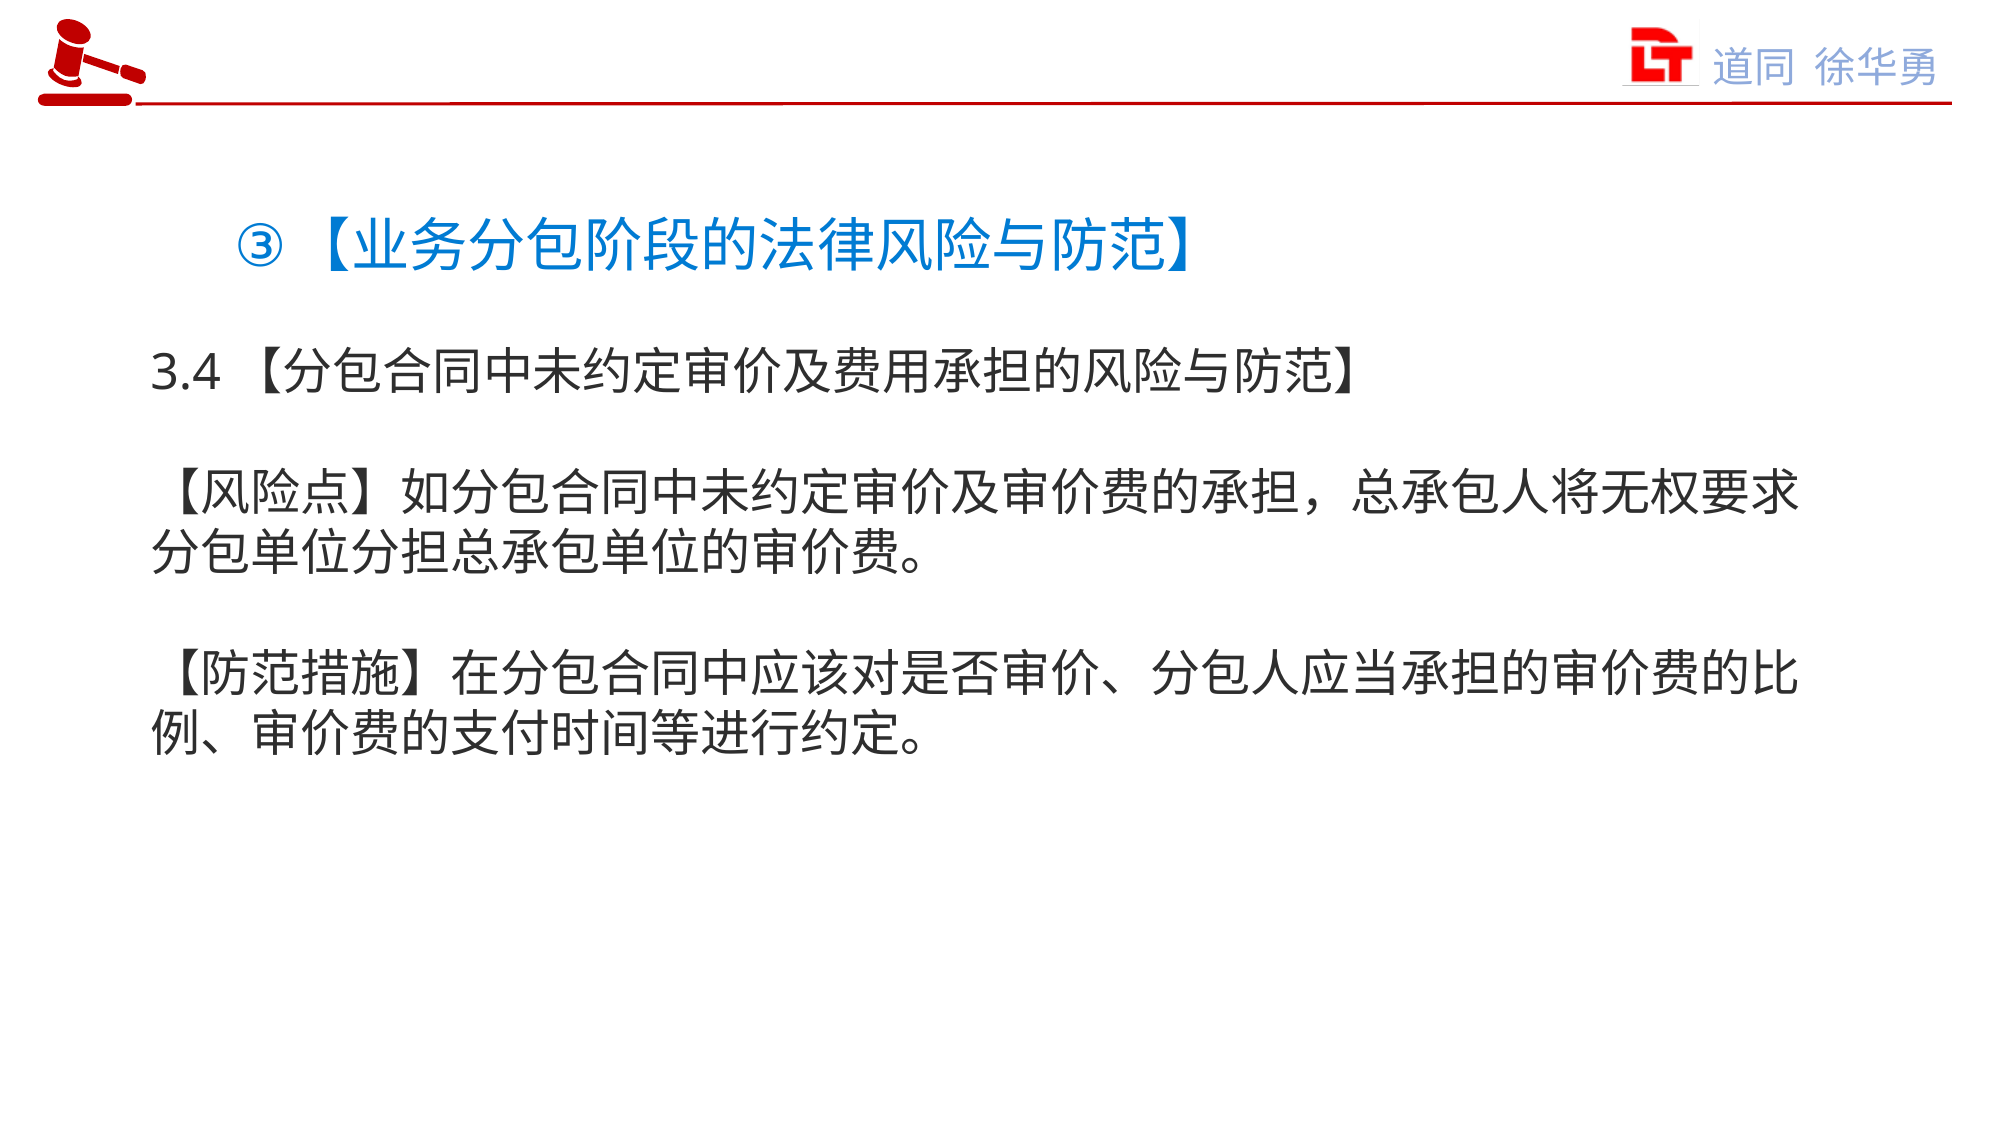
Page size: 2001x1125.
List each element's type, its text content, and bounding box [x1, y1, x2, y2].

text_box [37, 17, 1954, 106]
text_box 【业务分包阶段的法律风险与防范】 3.4【分包合同中未约定审价及费用承担的风险与防范】 【风险点】如分包合同中未约定审价及审价费的承担，总承包人将无权要求分包单位分担总承包单位的审价费。 【防范措施】在分包合同中应该对是否审价、分包人应当承担的审价费的比例、审价费的支付时间等进行约定。 [135, 210, 1830, 770]
picture [1622, 19, 1699, 97]
